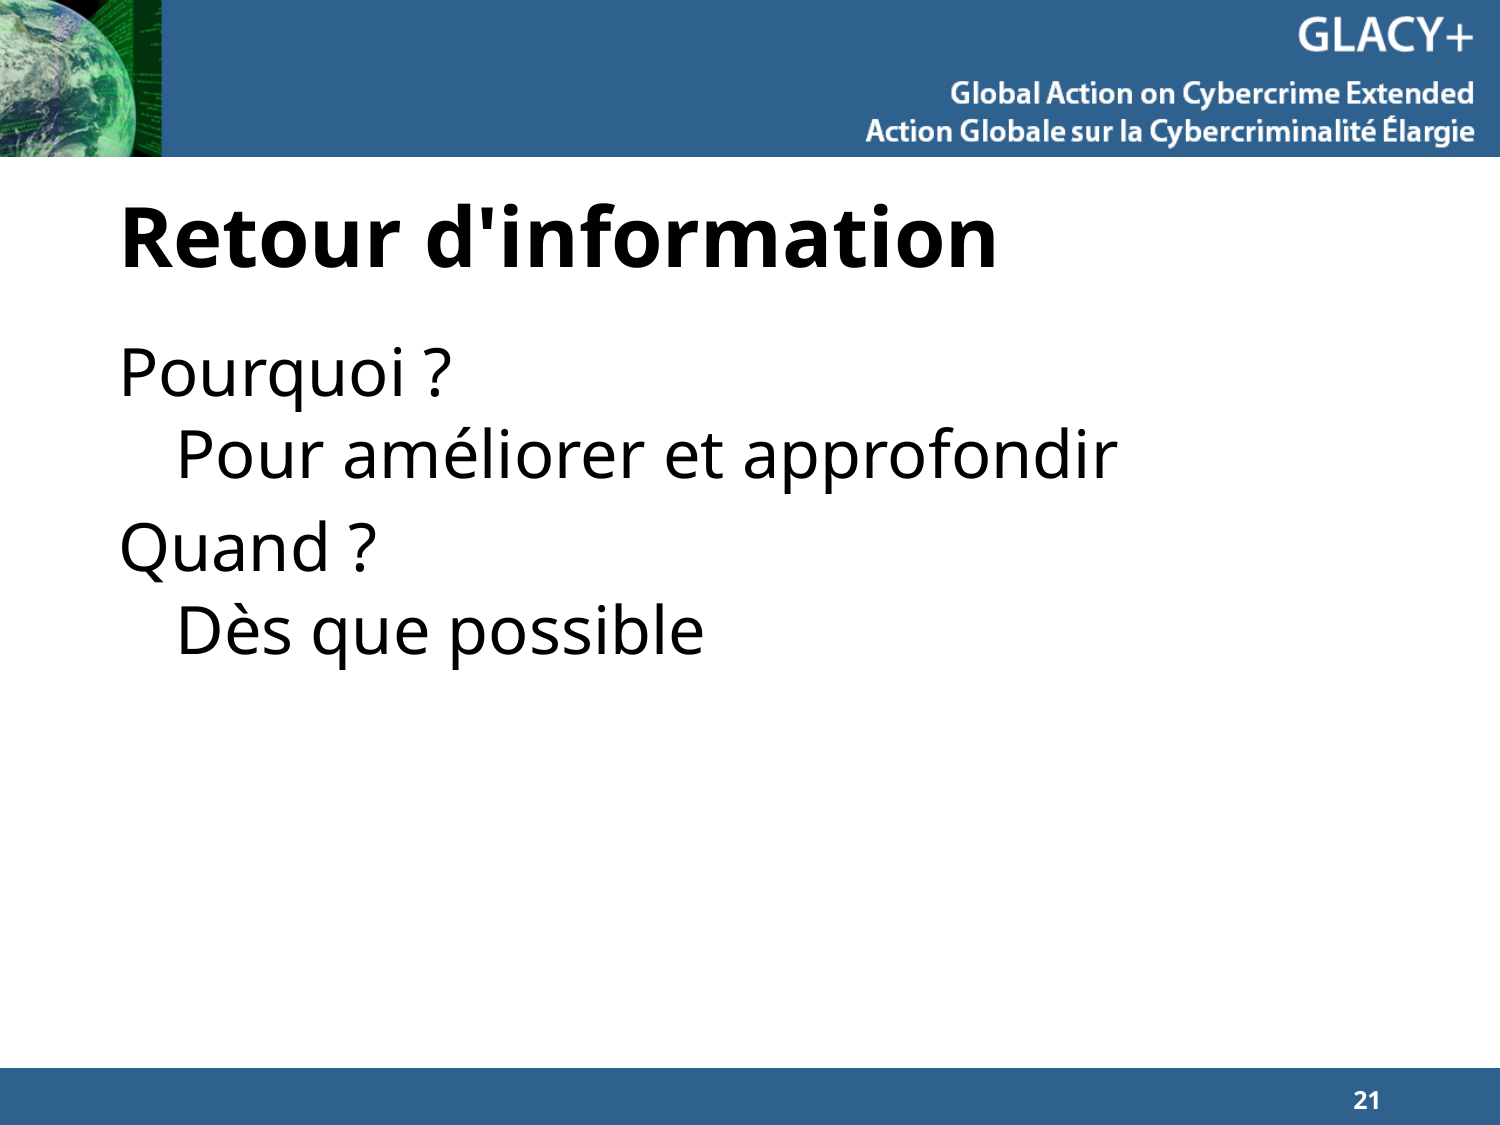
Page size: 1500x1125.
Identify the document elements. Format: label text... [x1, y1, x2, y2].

title Retour d'information [103, 171, 1454, 310]
picture [0, 0, 1500, 157]
slide_number 21 [1059, 1071, 1397, 1125]
list Pourquoi ? Pour améliorer et approfondir Quand ? Dès que possible [103, 331, 1352, 1125]
